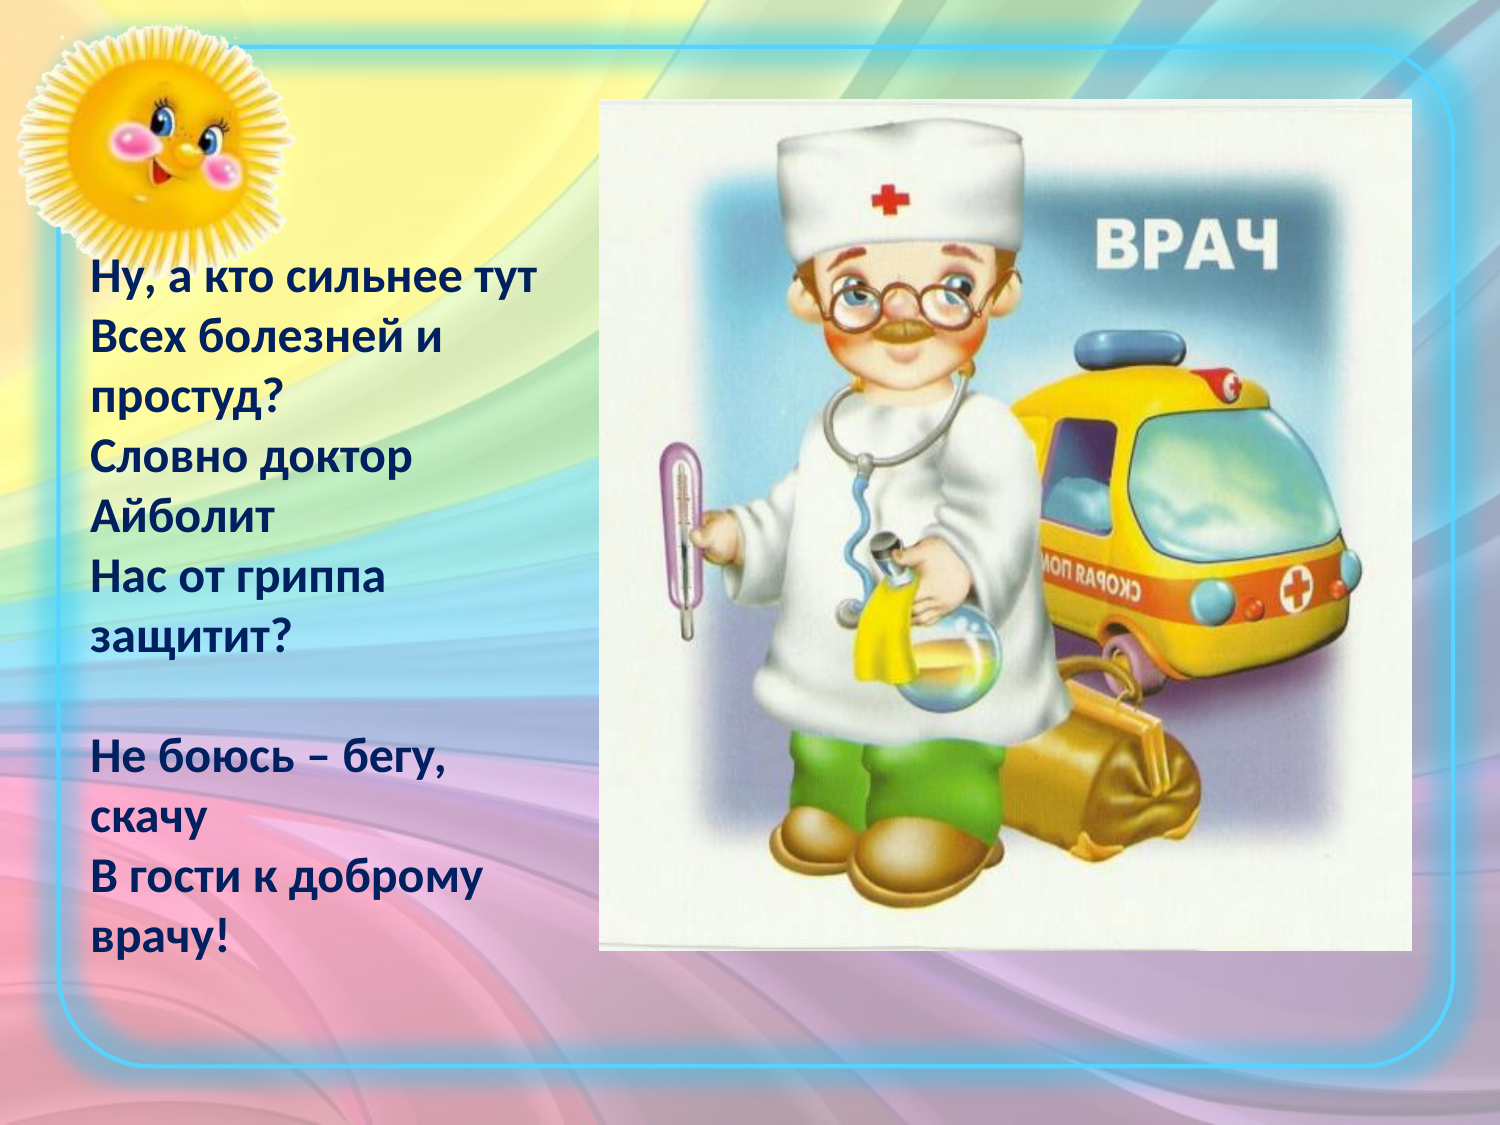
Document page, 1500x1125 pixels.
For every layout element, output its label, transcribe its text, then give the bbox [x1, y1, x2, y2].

picture [11, 11, 340, 340]
list Ну, а кто сильнее тут Всех болезней и простуд? Словно доктор Айболит Нас от гриппа защитит? Не боюсь – бегу, скачу В гости к доброму врачу! [75, 235, 569, 1005]
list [599, 99, 1412, 951]
